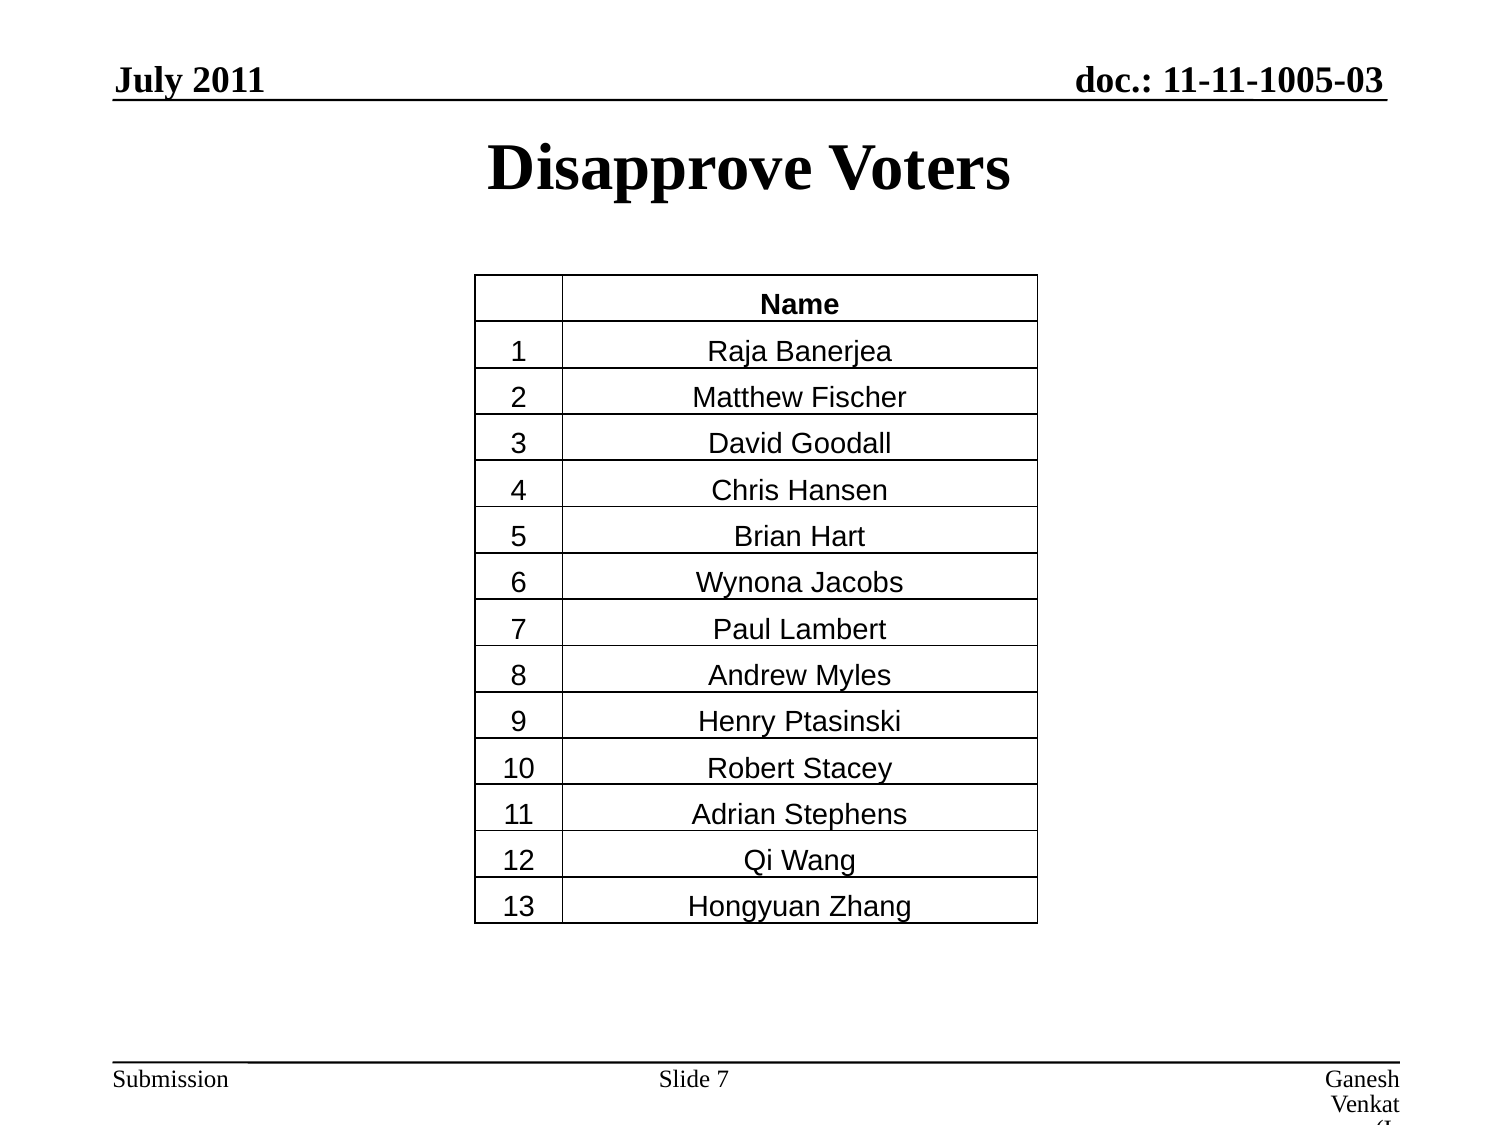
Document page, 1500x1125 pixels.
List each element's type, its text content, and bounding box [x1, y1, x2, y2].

table_cell Raja Banerjea [563, 322, 1037, 367]
table_cell 5 [476, 507, 562, 552]
table_cell Adrian Stephens [563, 785, 1037, 830]
table_cell 6 [476, 554, 562, 598]
table_cell 2 [476, 369, 562, 413]
table_cell Paul Lambert [563, 600, 1037, 645]
table_cell Wynona Jacobs [563, 554, 1037, 598]
table_header [476, 276, 562, 320]
table_cell Hongyuan Zhang [563, 878, 1037, 922]
table_cell 4 [476, 461, 562, 506]
table_cell 1 [476, 322, 562, 367]
table_cell 7 [476, 600, 562, 645]
footer Ganesh Venkatesan (Intel), et al [1324, 1061, 1402, 1093]
table_cell 10 [476, 739, 562, 783]
table_cell Chris Hansen [563, 461, 1037, 506]
title Disapprove Voters [112, 74, 1388, 251]
table_cell Henry Ptasinski [563, 693, 1037, 737]
table_cell Brian Hart [563, 507, 1037, 552]
slide_number Slide 7 [650, 1062, 738, 1093]
table_cell Andrew Myles [563, 646, 1037, 691]
table_cell Qi Wang [563, 831, 1037, 876]
table_cell 13 [476, 878, 562, 922]
table_cell Robert Stacey [563, 739, 1037, 783]
table_cell 9 [476, 693, 562, 737]
table_cell David Goodall [563, 415, 1037, 459]
table_cell 3 [476, 415, 562, 459]
table_header Name [563, 276, 1037, 320]
table_cell 12 [476, 831, 562, 876]
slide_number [114, 54, 290, 74]
table_cell Matthew Fischer [563, 369, 1037, 413]
table_cell 8 [476, 646, 562, 691]
table_cell 11 [476, 785, 562, 830]
